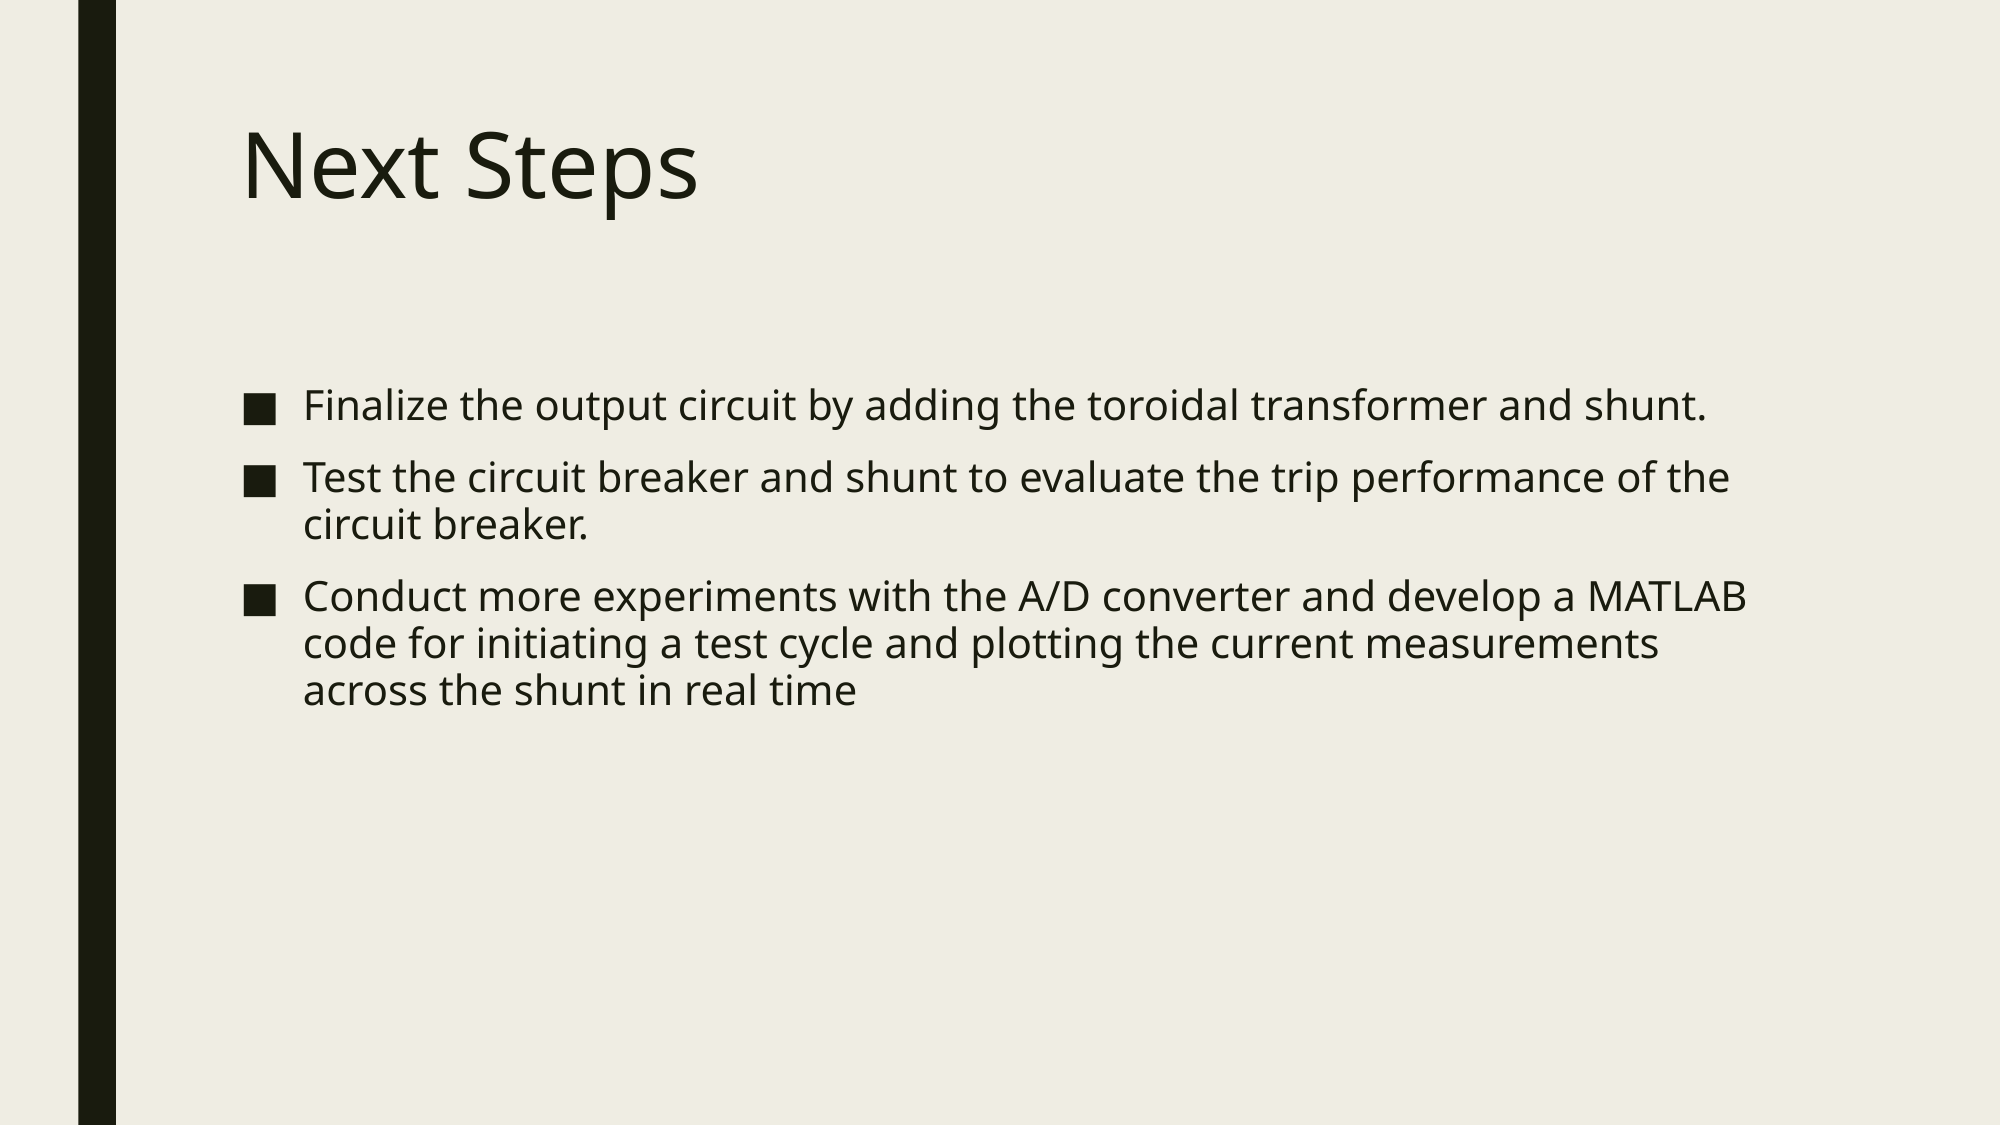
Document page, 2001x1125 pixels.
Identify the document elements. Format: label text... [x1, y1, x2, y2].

title Next Steps [225, 112, 1800, 357]
list Finalize the output circuit by adding the toroidal transformer and shunt. Test the circuit breaker and shunt to evaluate the trip performance of the circuit breaker. Conduct more experiments with the A/D converter and develop a MATLAB code for initiating a test cycle and plotting the current measurements across the shunt in real time [225, 375, 1800, 963]
